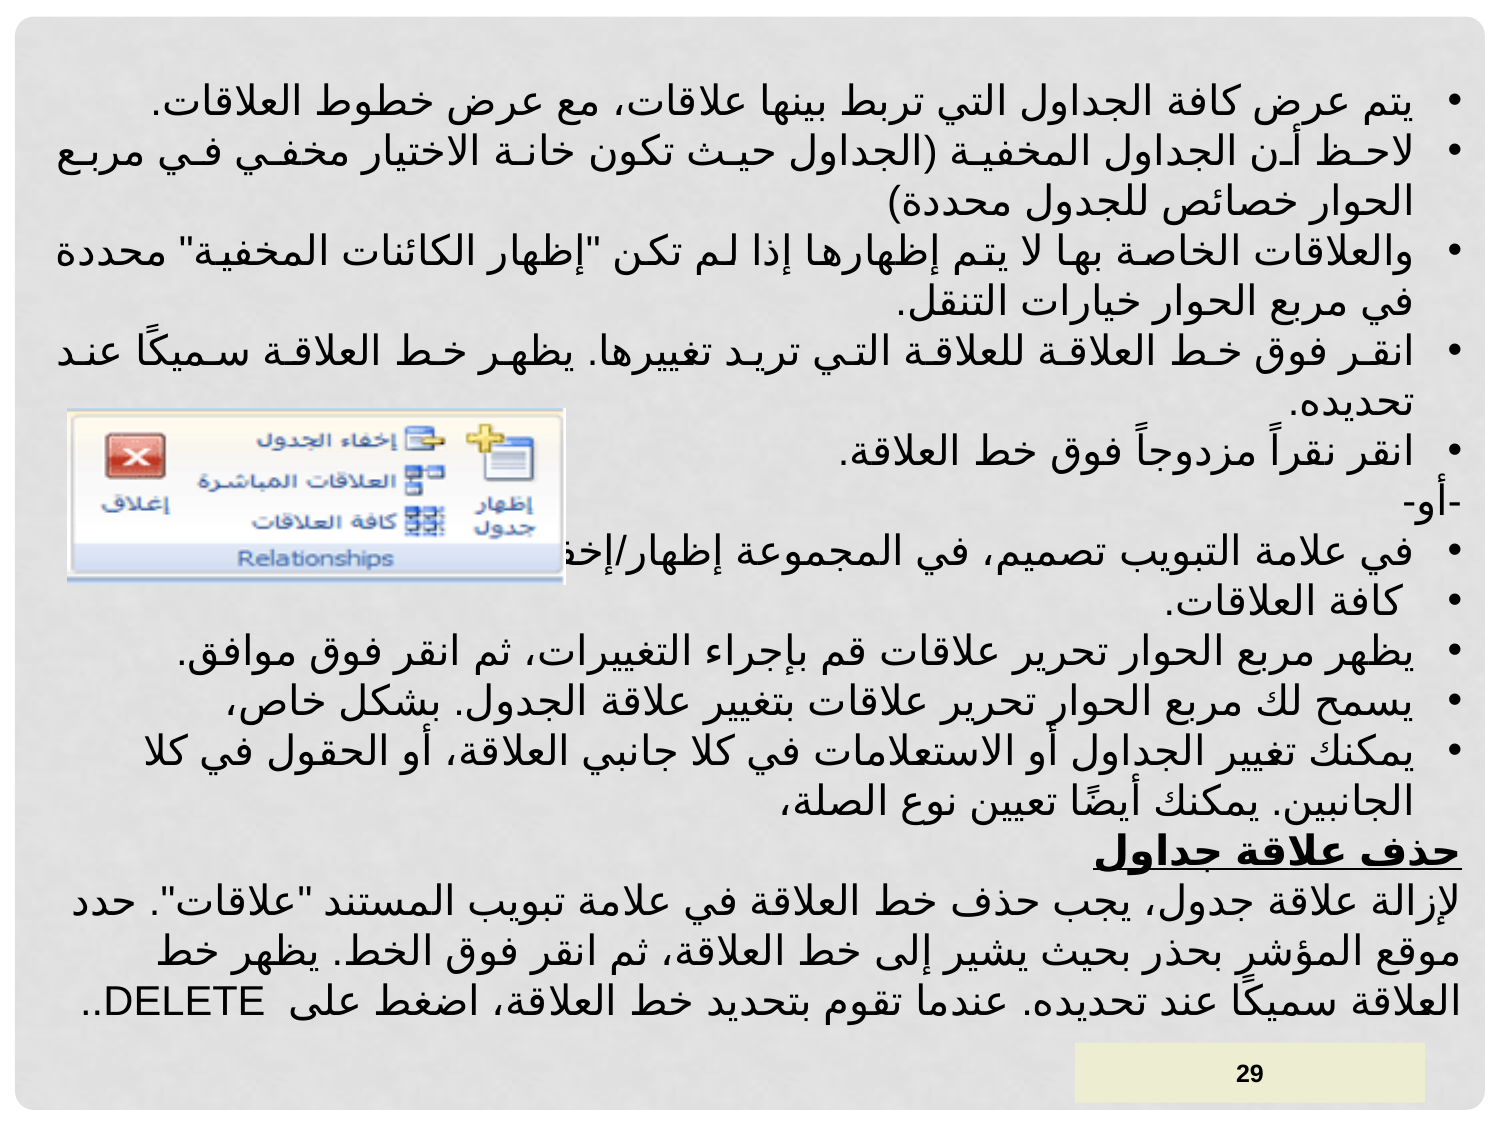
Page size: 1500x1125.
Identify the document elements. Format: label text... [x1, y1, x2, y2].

picture [67, 408, 566, 585]
text_box يتم عرض كافة الجداول التي تربط بينها علاقات، مع عرض خطوط العلاقات. لاحظ أن الجداول المخفية (الجداول حيث تكون خانة الاختيار مخفي في مربع الحوار خصائص للجدول محددة) والعلاقات الخاصة بها لا يتم إظهارها إذا لم تكن "إظهار الكائنات المخفية" محددة في مربع الحوار خيارات التنقل. انقر فوق خط العلاقة للعلاقة التي تريد تغييرها. يظهر خط العلاقة سميكًا عند تحديده. انقر نقراً مزدوجاً فوق خط العلاقة. -أو- في علامة التبويب تصميم، في المجموعة إظهار/إخفاء، انقر فوق كافة العلاقات. يظهر مربع الحوار تحرير علاقات قم بإجراء التغييرات، ثم انقر فوق موافق. يسمح لك مربع الحوار تحرير علاقات بتغيير علاقة الجدول. بشكل خاص، يمكنك تغيير الجداول أو الاستعلامات في كلا جانبي العلاقة، أو الحقول في كلا الجانبين. يمكنك أيضًا تعيين نوع الصلة، حذف علاقة جداول لإزالة علاقة جدول، يجب حذف خط العلاقة في علامة تبويب المستند "علاقات". حدد موقع المؤشر بحذر بحيث يشير إلى خط العلاقة، ثم انقر فوق الخط. يظهر خط العلاقة سميكًا عند تحديده. عندما تقوم بتحديد خط العلاقة، اضغط على DELETE.. [41, 66, 1477, 1125]
